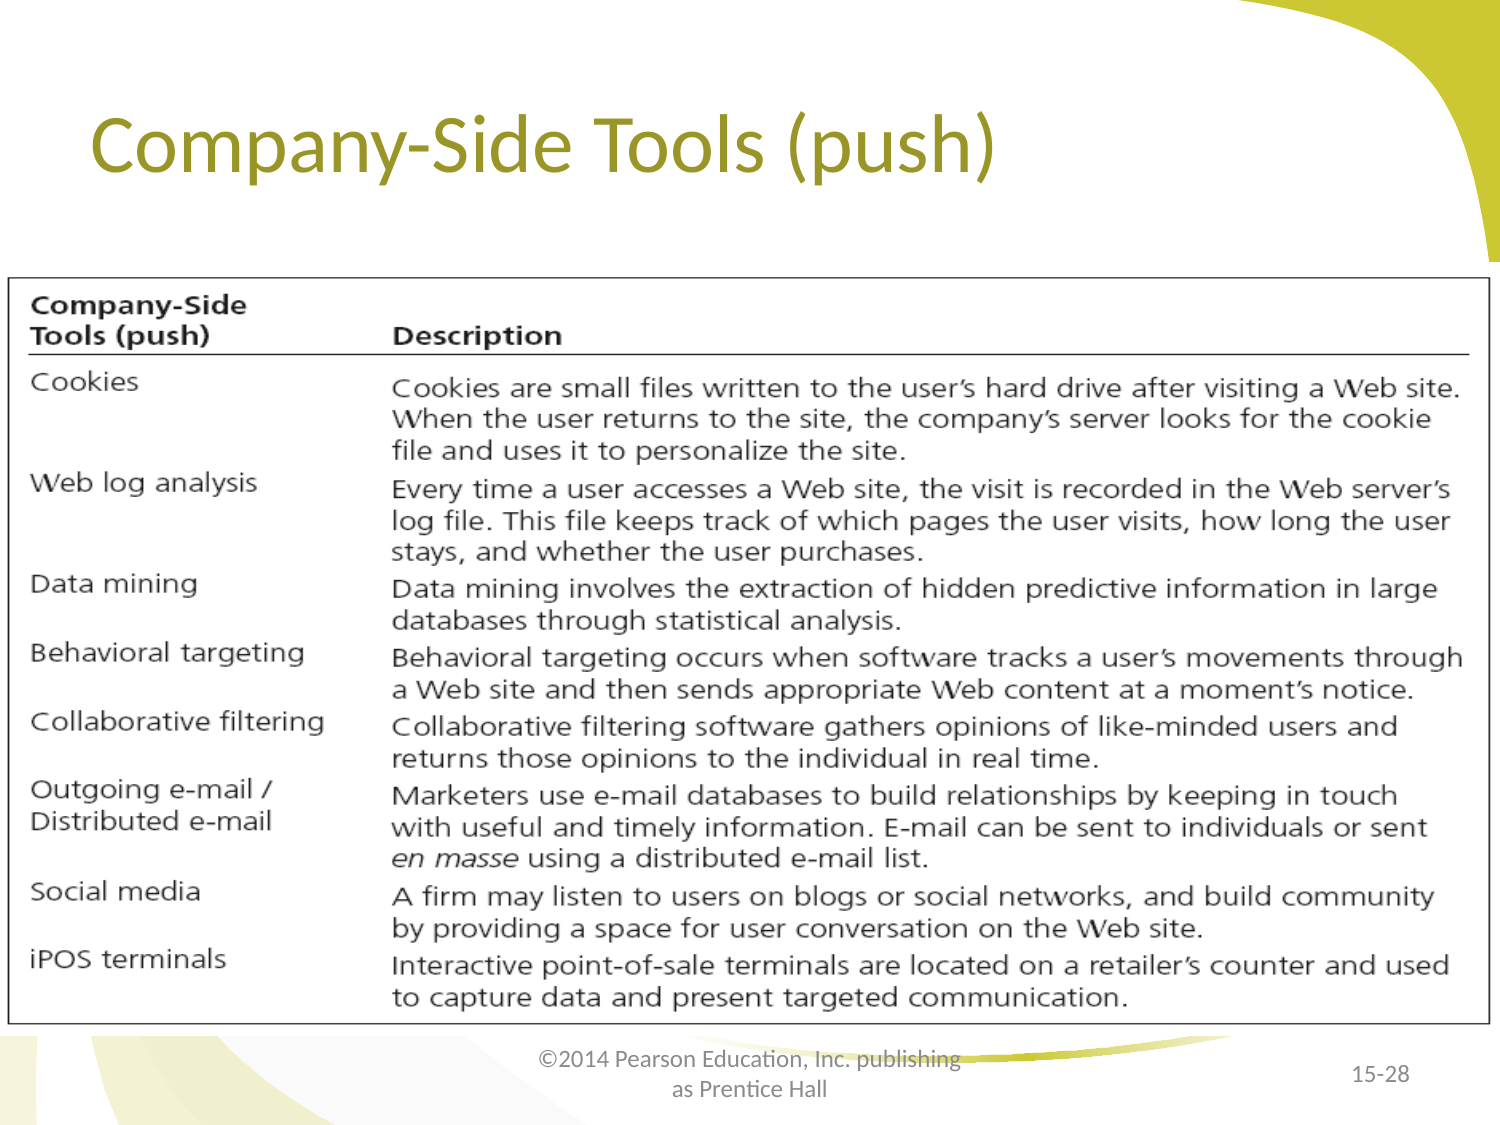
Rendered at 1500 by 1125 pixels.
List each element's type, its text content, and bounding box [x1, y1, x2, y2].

title Company-Side Tools (push) [75, 45, 1425, 233]
footer ©2014 Pearson Education, Inc. publishing as Prentice Hall [512, 1045, 988, 1103]
slide_number 15-28 [1074, 1045, 1425, 1103]
picture [0, 262, 1500, 1037]
